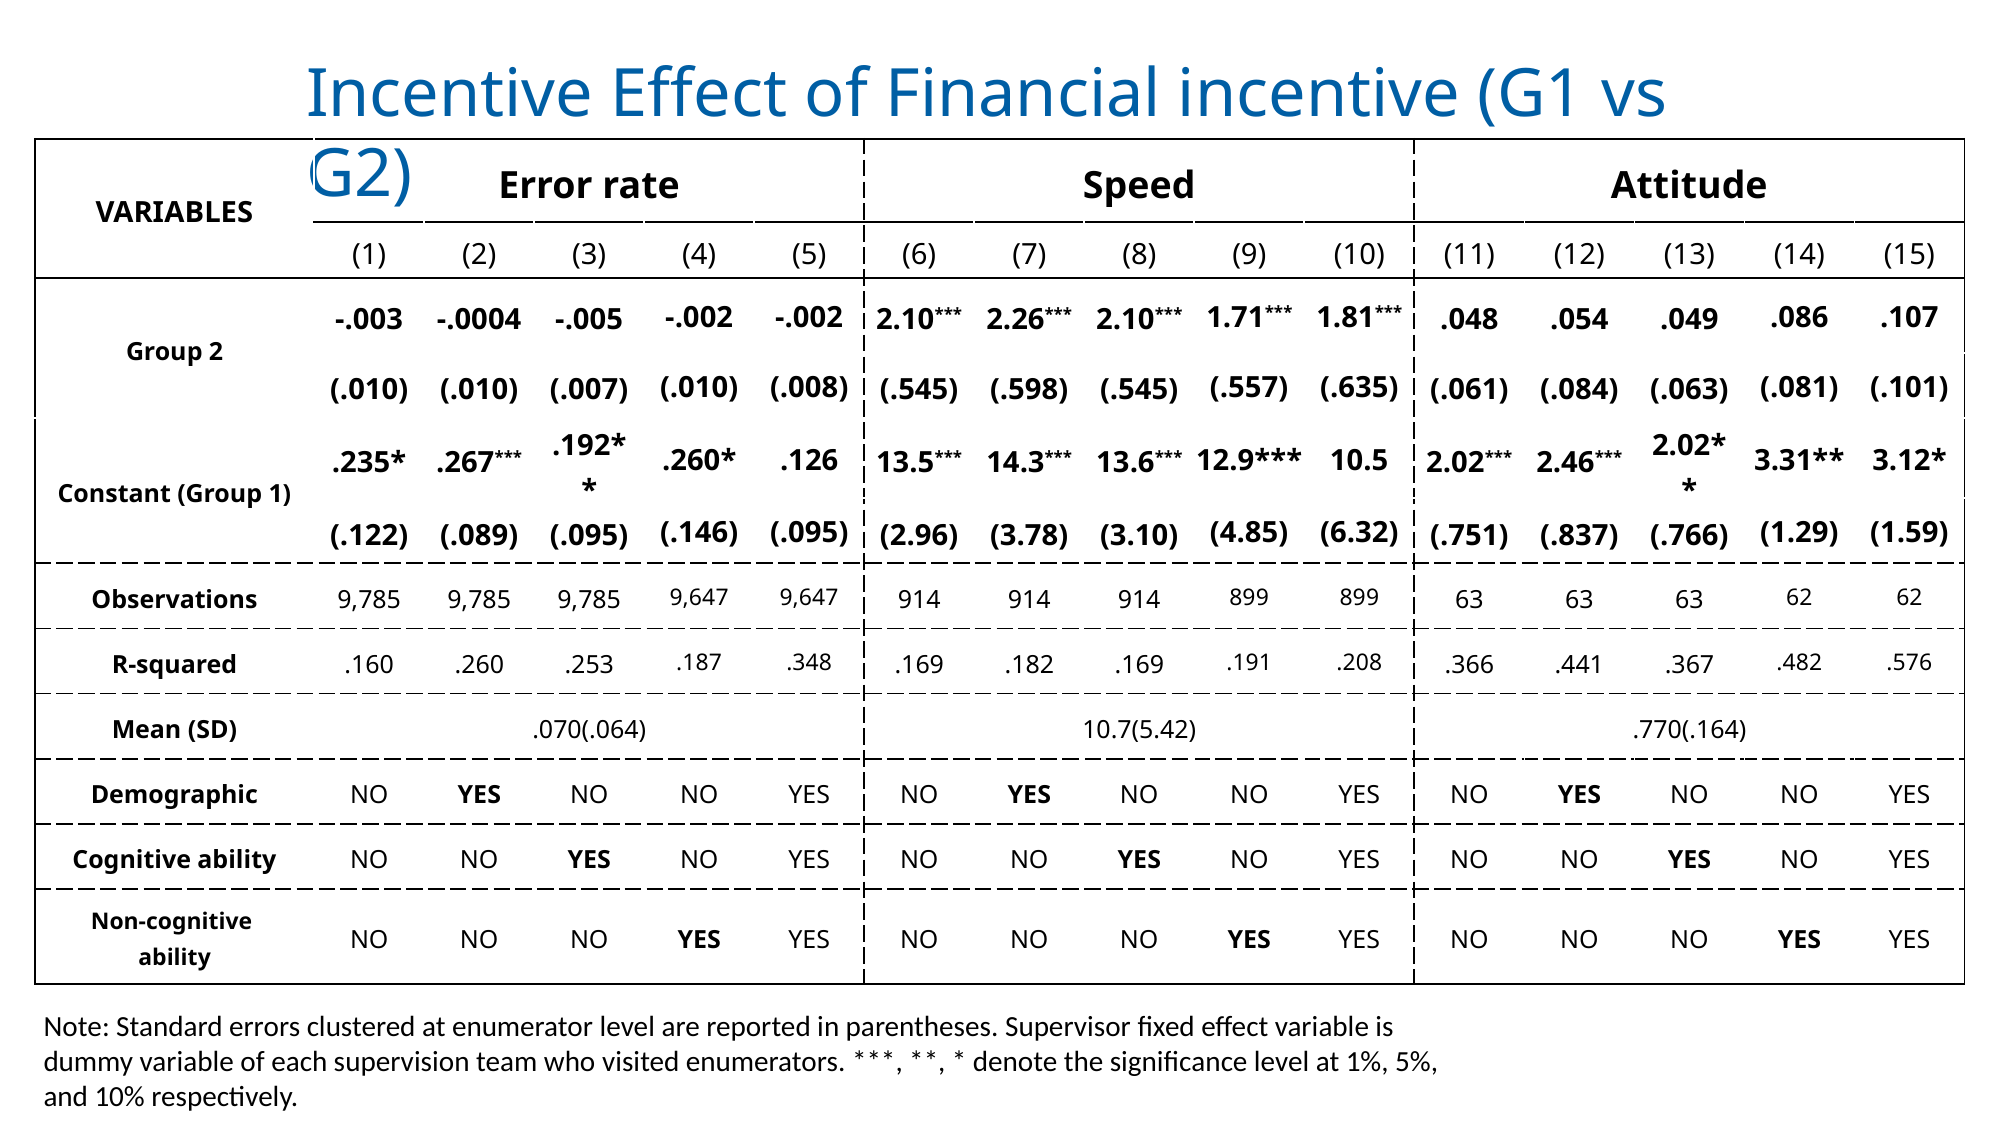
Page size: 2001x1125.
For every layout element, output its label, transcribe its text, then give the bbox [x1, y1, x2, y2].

table_cell .049 [1635, 279, 1744, 352]
table_cell Constant (Group 1) [36, 419, 313, 563]
table_header Error rate [315, 140, 864, 221]
table_cell YES [975, 759, 1083, 824]
table_cell 2.26*** [975, 279, 1083, 352]
table_cell .348 [755, 628, 864, 694]
table_cell NO [975, 824, 1083, 889]
table_cell 9,785 [315, 563, 423, 628]
table_cell .086 [1745, 279, 1854, 352]
table_cell (.101) [1855, 354, 1964, 417]
table_cell .169 [864, 628, 973, 694]
table_cell (1.29) [1745, 499, 1854, 563]
table_cell 63 [1525, 563, 1634, 628]
table_cell NO [864, 759, 973, 824]
text_box Incentive Effect of Financial incentive (G1 vs G2) [291, 42, 1717, 138]
table_cell (.146) [645, 499, 753, 563]
table_cell NO [1085, 889, 1193, 983]
table_cell 10.7(5.42) [864, 694, 1414, 759]
table_cell 62 [1855, 563, 1964, 628]
table_cell (.061) [1414, 354, 1524, 417]
table_cell NO [1085, 759, 1193, 824]
table_cell YES [1305, 824, 1414, 889]
table_cell (.095) [535, 499, 643, 563]
table_cell NO [1635, 759, 1744, 824]
table_cell -.0004 [425, 279, 533, 352]
table_cell (13) [1635, 223, 1744, 277]
table_cell (.837) [1525, 499, 1634, 563]
table_cell 899 [1305, 563, 1414, 628]
table_cell NO [315, 889, 423, 983]
table_cell 9,785 [425, 563, 533, 628]
table_cell (.089) [425, 499, 533, 563]
text_box Note: Standard errors clustered at enumerator level are reported in parentheses. Supervisor fixed effect variable is dummy variable of each supervision team who visited enumerators. ***, **, * denote the significance level at 1%, 5%, and 10% respectively. [28, 1000, 1470, 1120]
table_cell NO [1414, 824, 1524, 889]
table_cell Group 2 [36, 279, 313, 417]
table_cell .169 [1085, 628, 1193, 694]
table_cell .235* [315, 419, 423, 497]
table_cell .054 [1525, 279, 1634, 352]
table_header Attitude [1414, 140, 1964, 221]
table_cell (1) [315, 223, 423, 277]
table_cell NO [975, 889, 1083, 983]
table_cell 914 [864, 563, 973, 628]
table_cell (10) [1305, 223, 1414, 277]
table_cell .070(.064) [315, 694, 864, 759]
table_cell .182 [975, 628, 1083, 694]
table_cell .367 [1635, 628, 1744, 694]
table_cell 914 [1085, 563, 1193, 628]
table_cell (.007) [535, 354, 643, 417]
table_cell NO [1195, 759, 1303, 824]
table_cell 2.46*** [1525, 419, 1634, 497]
table_cell NO [645, 759, 753, 824]
table_cell (9) [1195, 223, 1303, 277]
table_cell (4) [645, 223, 753, 277]
table_cell NO [535, 759, 643, 824]
table_cell YES [1085, 824, 1193, 889]
table_cell YES [535, 824, 643, 889]
table_cell .160 [315, 628, 423, 694]
table_cell 63 [1414, 563, 1524, 628]
table_cell NO [1745, 824, 1854, 889]
table_cell .770(.164) [1414, 694, 1964, 759]
table_cell 2.02*** [1414, 419, 1524, 497]
table_cell YES [755, 759, 864, 824]
table_cell 2.10*** [1085, 279, 1193, 352]
table_cell YES [1525, 759, 1634, 824]
table_cell NO [425, 889, 533, 983]
table_cell NO [535, 889, 643, 983]
table_cell 3.31** [1745, 419, 1854, 497]
table_cell YES [1635, 824, 1744, 889]
table_cell Mean (SD) [36, 694, 313, 759]
table_cell (.635) [1305, 354, 1414, 417]
table_cell (.598) [975, 354, 1083, 417]
table_cell NO [1525, 824, 1634, 889]
table_cell (7) [975, 223, 1083, 277]
table_cell NO [864, 824, 973, 889]
table_cell 13.5*** [864, 419, 973, 497]
table_cell (.545) [864, 354, 973, 417]
table_header Speed [864, 140, 1414, 221]
table_cell YES [645, 889, 753, 983]
table_cell (.095) [755, 499, 864, 563]
table_cell (.063) [1635, 354, 1744, 417]
table_cell YES [1305, 759, 1414, 824]
table_cell .126 [755, 419, 864, 497]
table_cell YES [1195, 889, 1303, 983]
table_cell (2.96) [864, 499, 973, 563]
table_cell .366 [1414, 628, 1524, 694]
table_cell (.545) [1085, 354, 1193, 417]
table_cell (2) [425, 223, 533, 277]
table_cell NO [1414, 759, 1524, 824]
table_cell Non-cognitive ability [36, 889, 313, 983]
table_cell (1.59) [1855, 499, 1964, 563]
table_cell 1.71*** [1195, 279, 1303, 352]
table_cell (6) [864, 223, 973, 277]
table_cell Observations [36, 563, 313, 628]
table_cell .192** [535, 419, 643, 497]
table_cell 14.3*** [975, 419, 1083, 497]
table_cell 13.6*** [1085, 419, 1193, 497]
table_cell (.766) [1635, 499, 1744, 563]
table_cell .482 [1745, 628, 1854, 694]
table_cell 3.12* [1855, 419, 1964, 497]
table_cell .260* [645, 419, 753, 497]
table_cell 12.9*** [1195, 419, 1303, 497]
table_cell (.010) [425, 354, 533, 417]
table_cell Demographic [36, 759, 313, 824]
table_cell .253 [535, 628, 643, 694]
table_cell 62 [1745, 563, 1854, 628]
table_cell NO [1414, 889, 1524, 983]
table_cell -.005 [535, 279, 643, 352]
table_cell (5) [755, 223, 864, 277]
table_cell NO [315, 759, 423, 824]
table_cell (.081) [1745, 354, 1854, 417]
table_cell -.002 [755, 279, 864, 352]
table_cell -.002 [645, 279, 753, 352]
table_cell .048 [1414, 279, 1524, 352]
table_cell Cognitive ability [36, 824, 313, 889]
table_cell (.010) [315, 354, 423, 417]
table_cell YES [755, 824, 864, 889]
table_cell .576 [1855, 628, 1964, 694]
table_cell NO [425, 824, 533, 889]
table_cell (11) [1414, 223, 1524, 277]
table_cell 9,647 [645, 563, 753, 628]
table_cell .441 [1525, 628, 1634, 694]
table_cell .208 [1305, 628, 1414, 694]
table_cell YES [425, 759, 533, 824]
table_cell 9,785 [535, 563, 643, 628]
table_cell .187 [645, 628, 753, 694]
table_cell (3.10) [1085, 499, 1193, 563]
table_cell (8) [1085, 223, 1193, 277]
table_cell NO [1525, 889, 1634, 983]
table_cell NO [1195, 824, 1303, 889]
table_cell NO [315, 824, 423, 889]
table_cell (.751) [1414, 499, 1524, 563]
table_cell (3) [535, 223, 643, 277]
table_cell YES [1855, 889, 1964, 983]
table_cell 899 [1195, 563, 1303, 628]
table_cell 63 [1635, 563, 1744, 628]
table_cell .107 [1855, 279, 1964, 352]
table_cell 914 [975, 563, 1083, 628]
table_cell .260 [425, 628, 533, 694]
table_cell (6.32) [1305, 499, 1414, 563]
table_cell R-squared [36, 628, 313, 694]
table_cell (3.78) [975, 499, 1083, 563]
table_cell .267*** [425, 419, 533, 497]
table_cell YES [1855, 759, 1964, 824]
table_cell 10.5 [1305, 419, 1414, 497]
table_cell (4.85) [1195, 499, 1303, 563]
table_cell (.084) [1525, 354, 1634, 417]
table_cell YES [1855, 824, 1964, 889]
table_cell NO [1635, 889, 1744, 983]
table_cell YES [1745, 889, 1854, 983]
table_cell YES [1305, 889, 1414, 983]
table_cell NO [1745, 759, 1854, 824]
table_cell (.010) [645, 354, 753, 417]
table_cell (14) [1745, 223, 1854, 277]
table_cell NO [864, 889, 973, 983]
table_cell (.008) [755, 354, 864, 417]
table_cell 2.02** [1635, 419, 1744, 497]
table_cell (15) [1855, 223, 1964, 277]
table_cell (.122) [315, 499, 423, 563]
table_cell YES [755, 889, 864, 983]
table_cell 1.81*** [1305, 279, 1414, 352]
table_cell (12) [1525, 223, 1634, 277]
table_cell 9,647 [755, 563, 864, 628]
table_header VARIABLES [36, 140, 313, 277]
table_cell .191 [1195, 628, 1303, 694]
table_cell 2.10*** [864, 279, 973, 352]
table_cell NO [645, 824, 753, 889]
table_cell (.557) [1195, 354, 1303, 417]
table_cell -.003 [315, 279, 423, 352]
